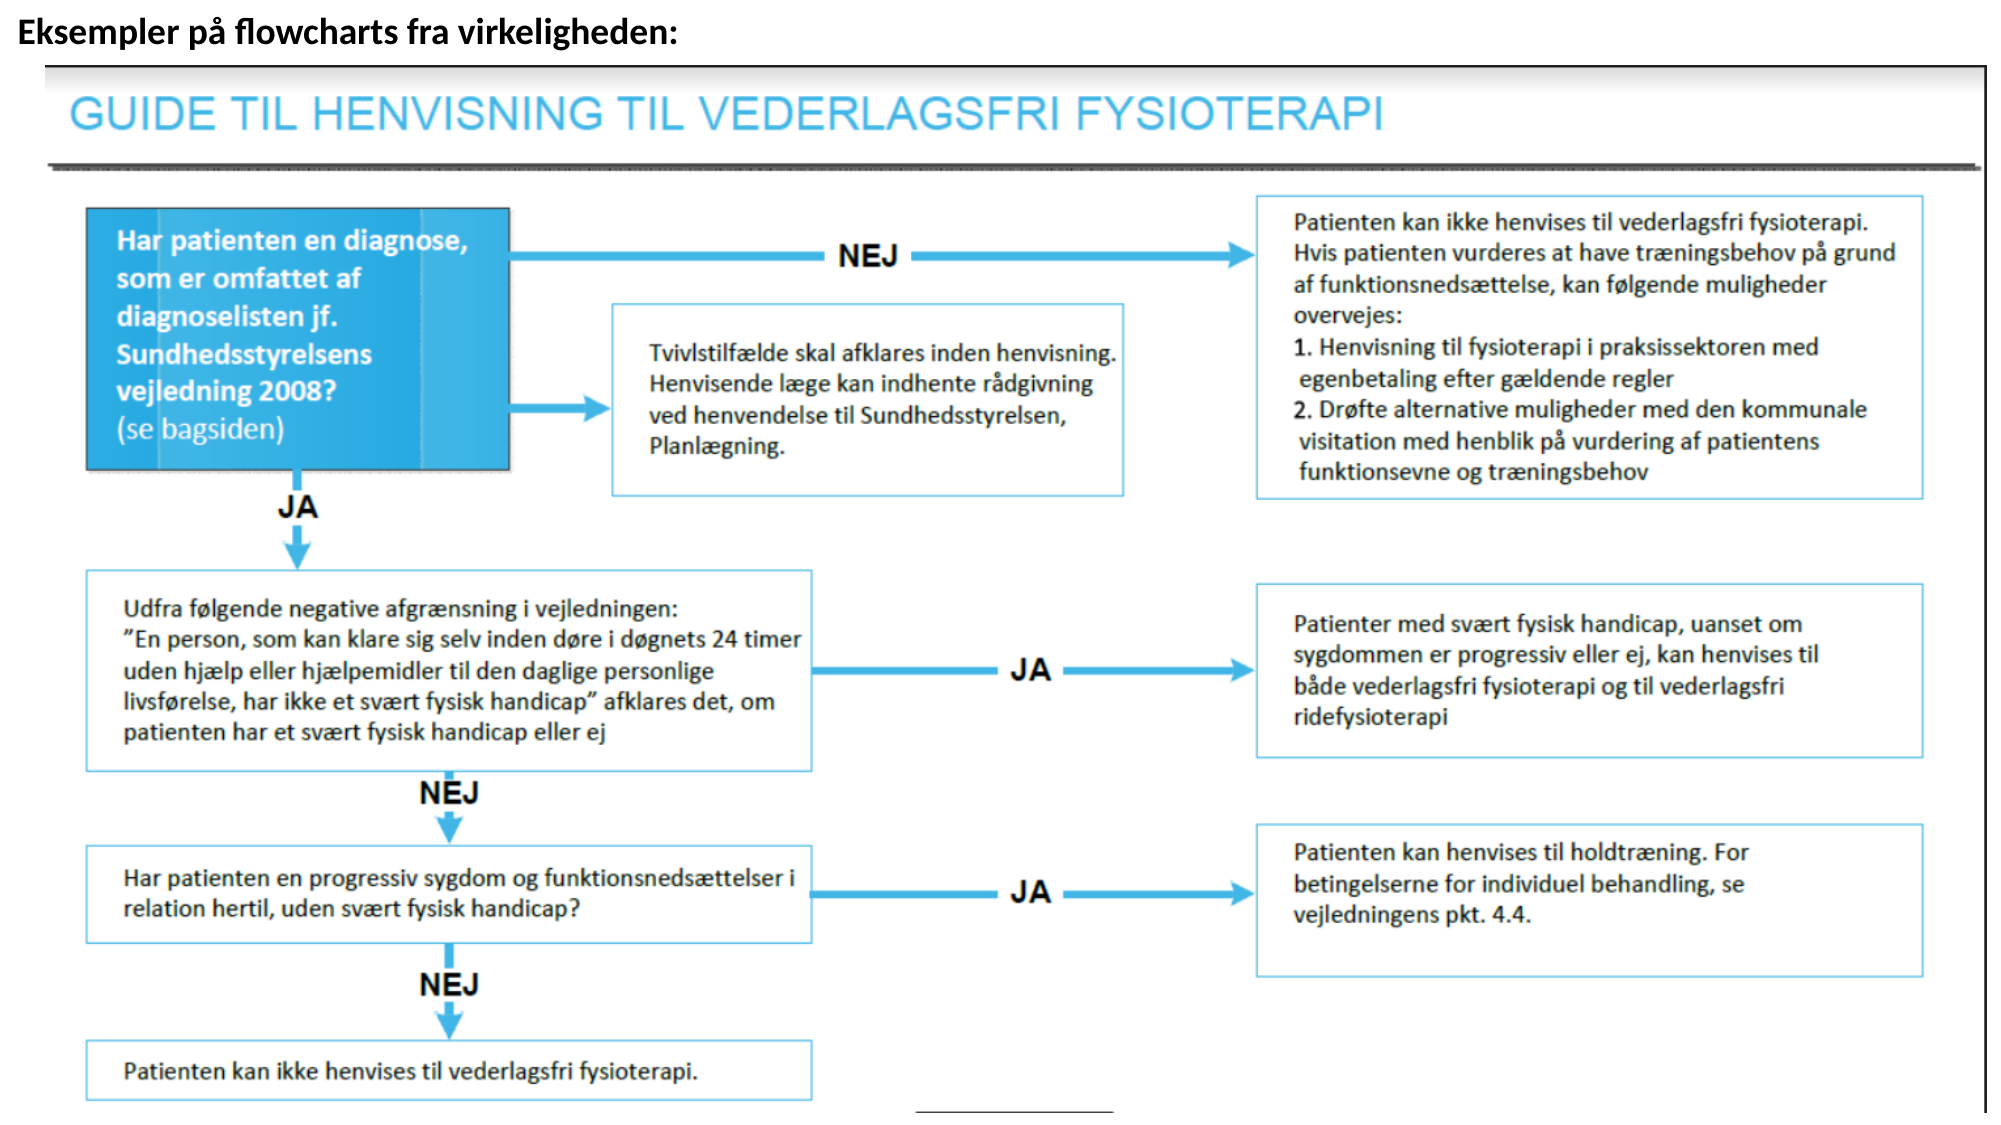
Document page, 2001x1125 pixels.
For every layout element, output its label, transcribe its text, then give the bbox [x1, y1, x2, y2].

picture [45, 65, 1987, 1113]
text_box Eksempler på flowcharts fra virkeligheden: [2, 0, 695, 60]
